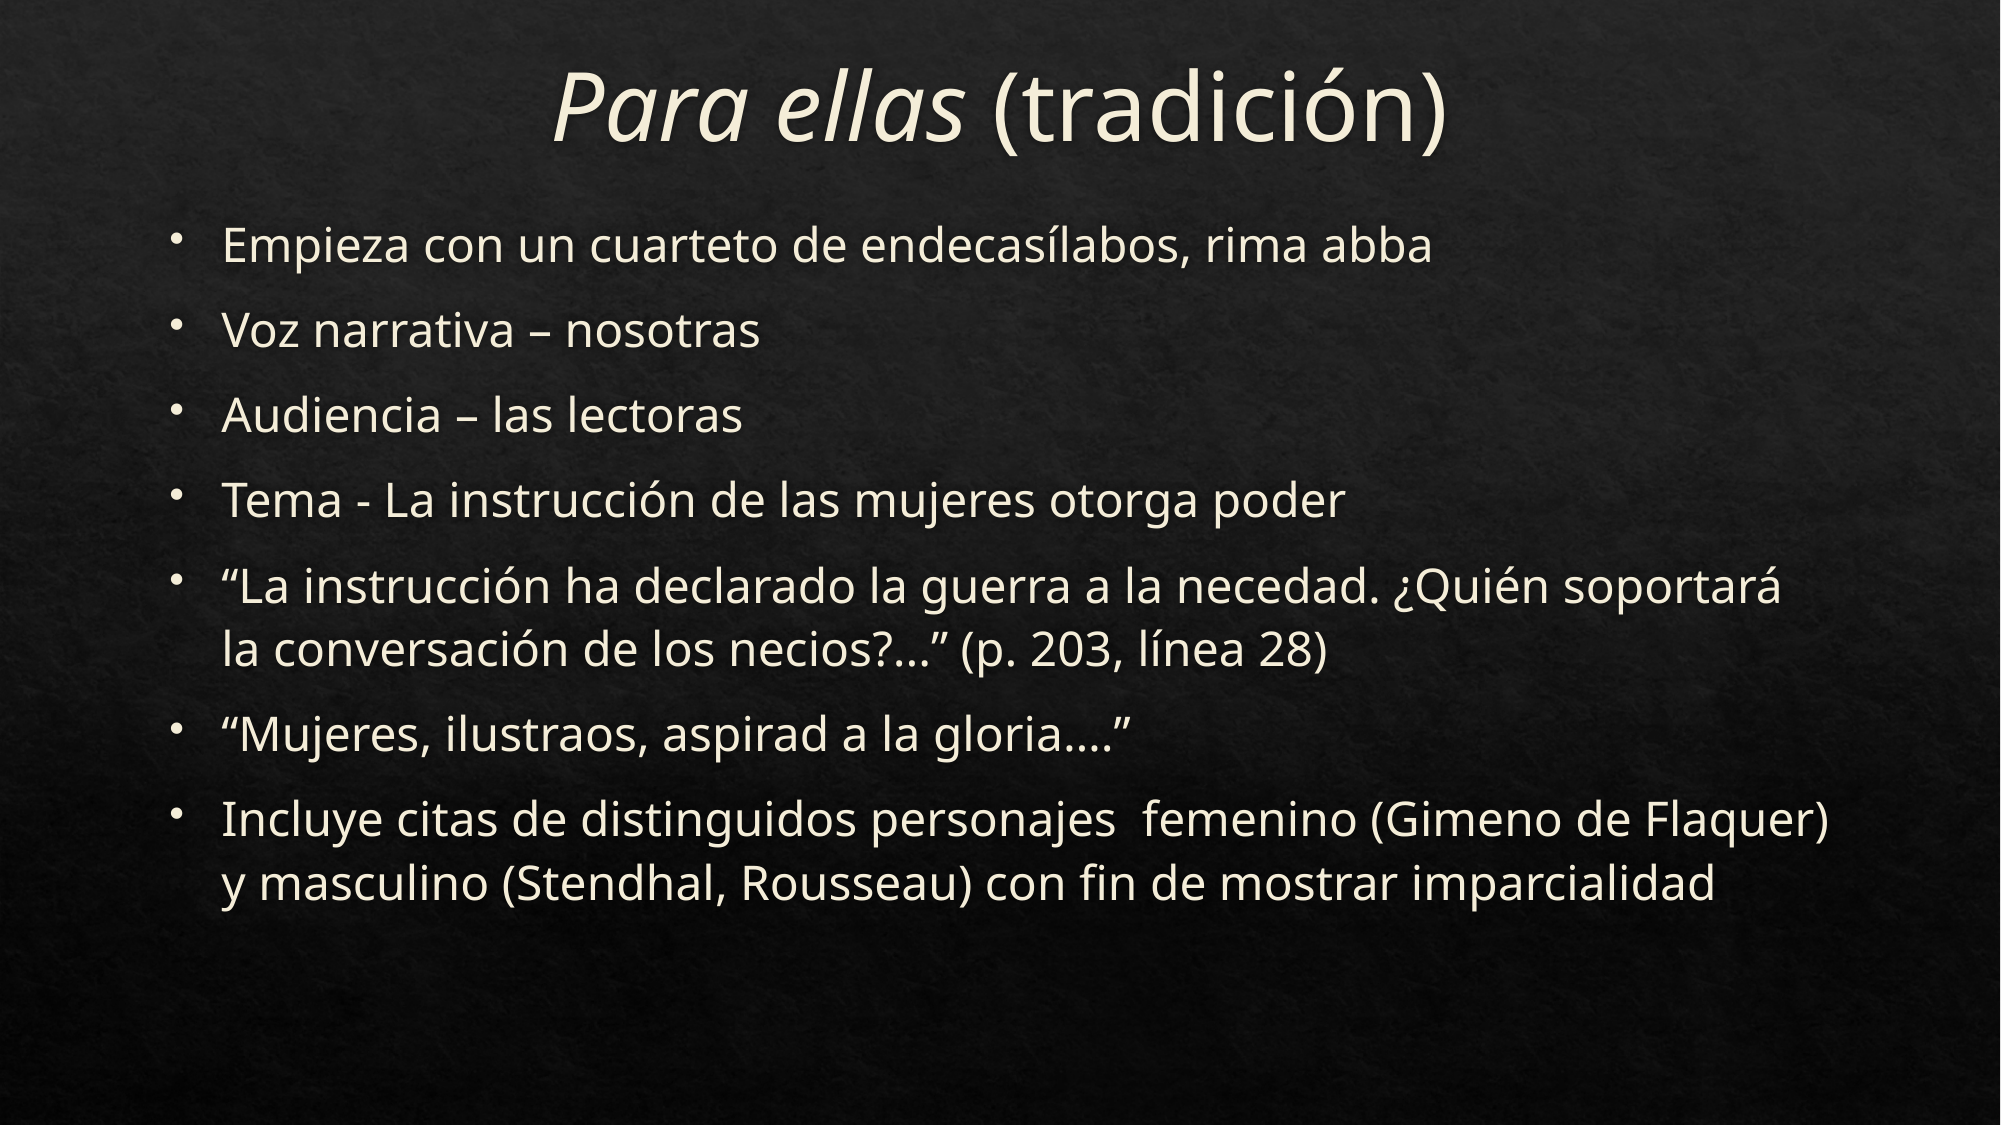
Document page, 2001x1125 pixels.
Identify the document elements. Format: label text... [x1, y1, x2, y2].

title Para ellas (tradición) [149, 20, 1849, 196]
list Empieza con un cuarteto de endecasílabos, rima abba Voz narrativa – nosotras Audiencia – las lectoras Tema - La instrucción de las mujeres otorga poder “La instrucción ha declarado la guerra a la necedad. ¿Quién soportará la conversación de los necios?...” (p. 203, línea 28) “Mujeres, ilustraos, aspirad a la gloria….” Incluye citas de distinguidos personajes femenino (Gimeno de Flaquer) y masculino (Stendhal, Rousseau) con fin de mostrar imparcialidad [149, 200, 1849, 950]
